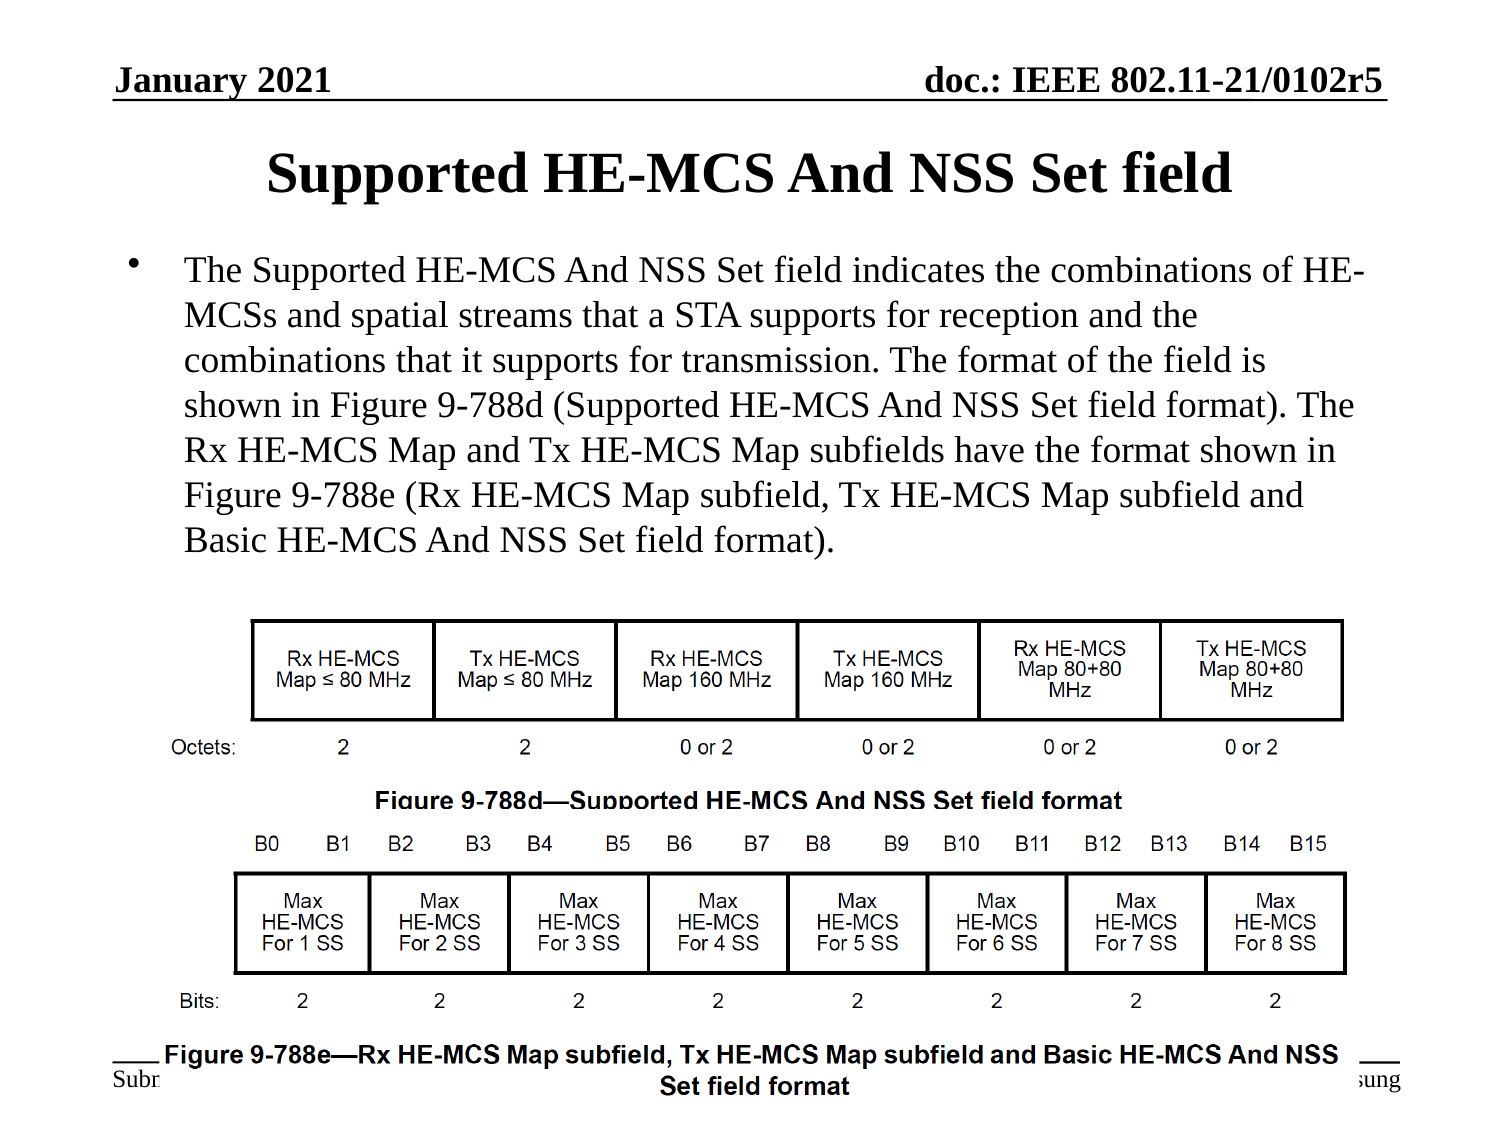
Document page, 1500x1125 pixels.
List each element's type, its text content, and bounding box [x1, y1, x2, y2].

title Supported HE-MCS And NSS Set field [112, 112, 1388, 226]
picture [159, 562, 1360, 1112]
list The Supported HE-MCS And NSS Set field indicates the combinations of HE-MCSs and spatial streams that a STA supports for reception and the combinations that it supports for transmission. The format of the field is shown in Figure 9-788d (Supported HE-MCS And NSS Set field format). The Rx HE-MCS Map and Tx HE-MCS Map subfields have the format shown in Figure 9-788e (Rx HE-MCS Map subfield, Tx HE-MCS Map subfield and Basic HE-MCS And NSS Set field format). [112, 237, 1388, 1001]
footer Wook Bong Lee, Samsung [1363, 1061, 1402, 1093]
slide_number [114, 54, 335, 101]
